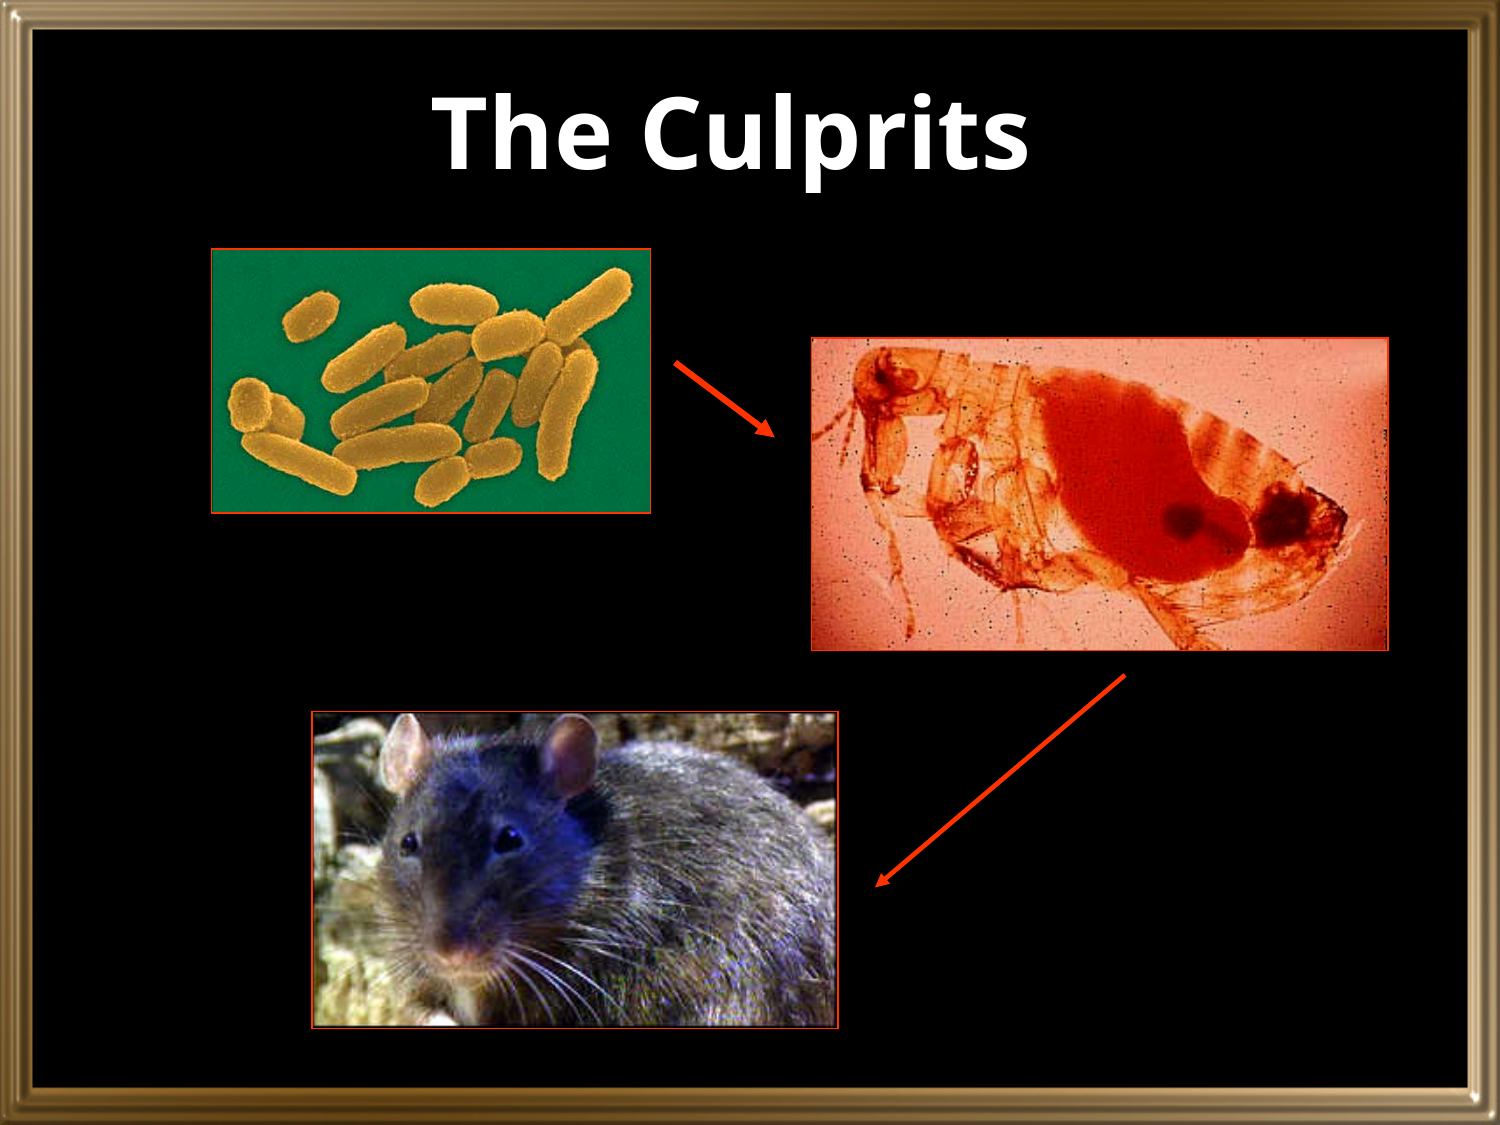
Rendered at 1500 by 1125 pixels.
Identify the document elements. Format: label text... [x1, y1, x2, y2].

text_box [874, 674, 1126, 888]
text_box [674, 362, 775, 438]
text_box The Culprits [312, 62, 1150, 198]
picture [0, 0, 1500, 1125]
